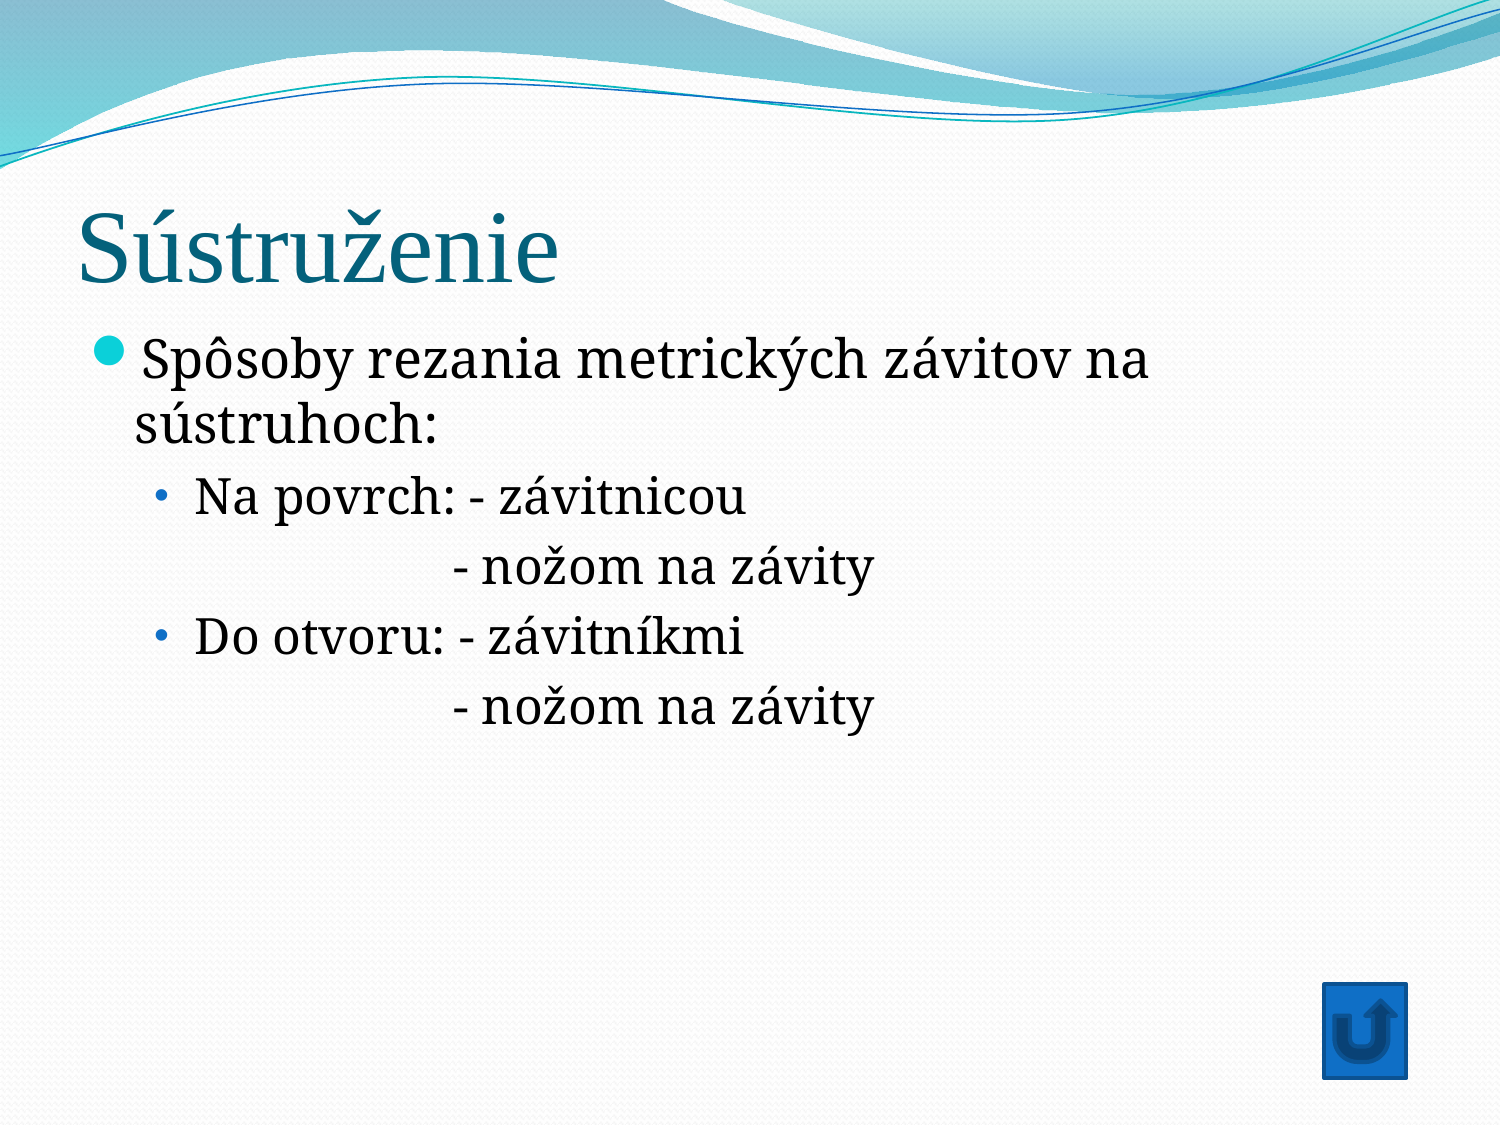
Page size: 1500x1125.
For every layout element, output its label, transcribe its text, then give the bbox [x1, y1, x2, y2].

list Spôsoby rezania metrických závitov na sústruhoch: Na povrch: - závitnicou - nožom na závity Do otvoru: - závitníkmi - nožom na závity [75, 317, 1425, 1038]
title Sústruženie [75, 115, 1425, 303]
text_box [1322, 982, 1408, 1080]
